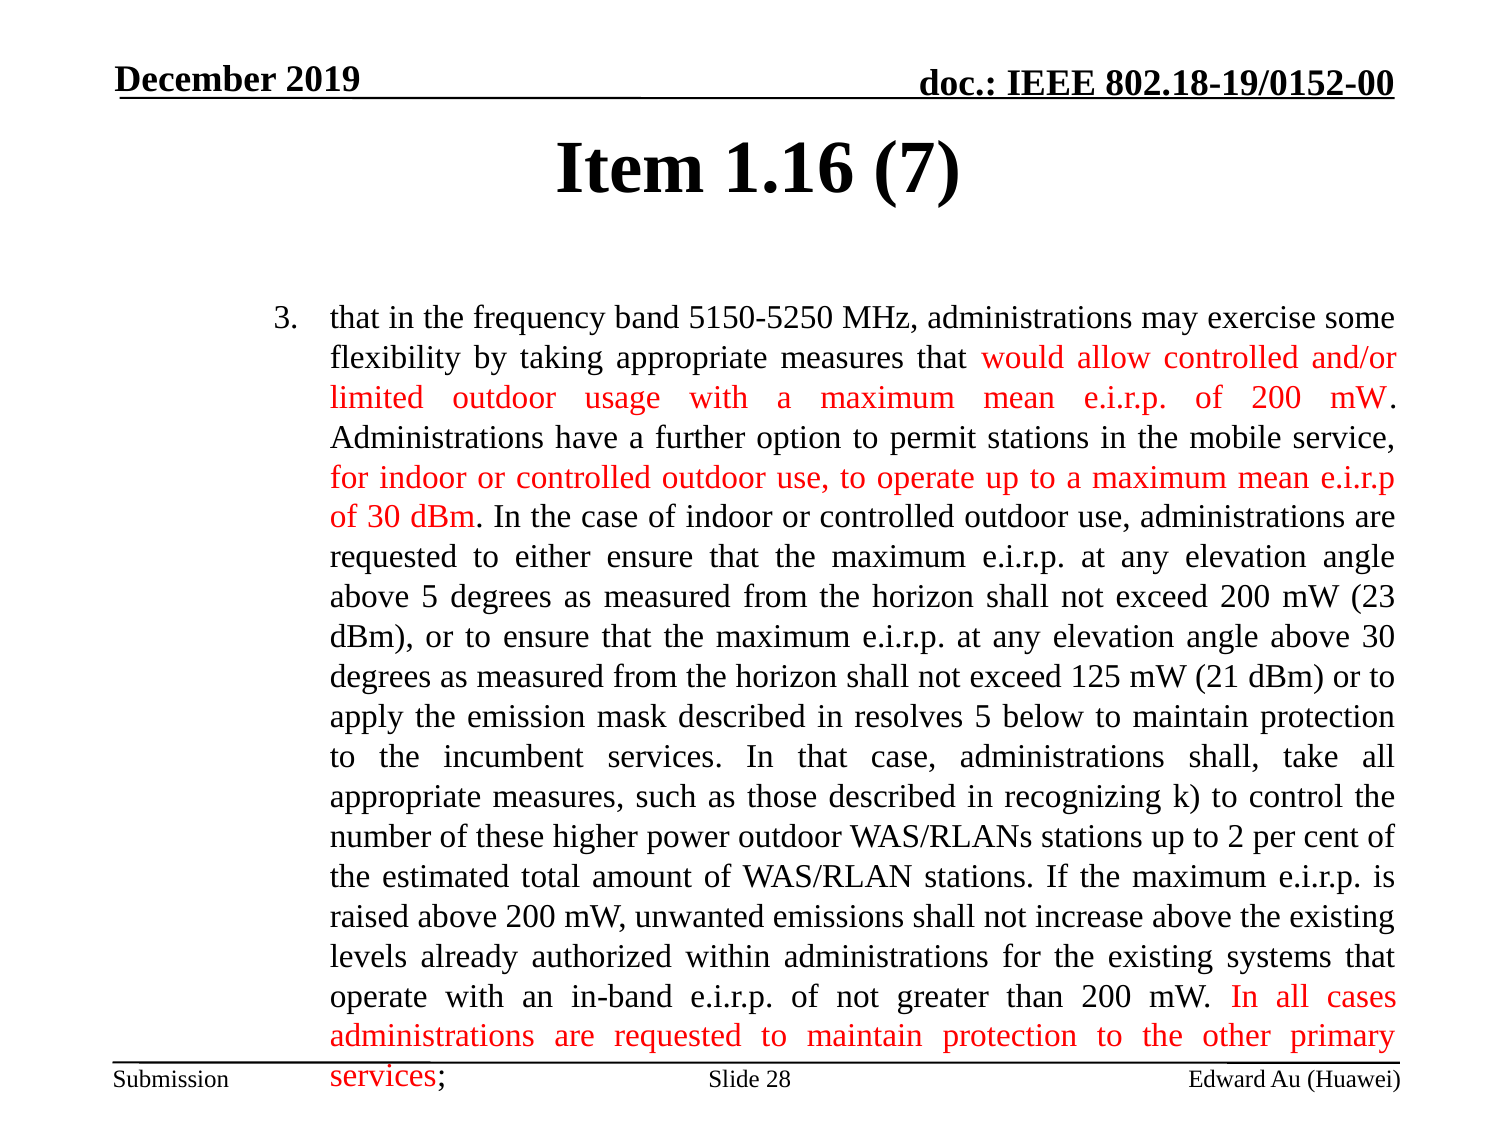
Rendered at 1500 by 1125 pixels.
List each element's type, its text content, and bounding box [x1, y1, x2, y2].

title Item 1.16 (7) [120, 99, 1396, 226]
slide_number Slide 28 [699, 1061, 800, 1123]
footer Edward Au (Huawei) [902, 1061, 1402, 1093]
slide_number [114, 54, 493, 100]
list that in the frequency band 5150-5250 MHz, administrations may exercise some flexibility by taking appropriate measures that would allow controlled and/or limited outdoor usage with a maximum mean e.i.r.p. of 200 mW. Administrations have a further option to permit stations in the mobile service, for indoor or controlled outdoor use, to operate up to a maximum mean e.i.r.p of 30 dBm. In the case of indoor or controlled outdoor use, administrations are requested to either ensure that the maximum e.i.r.p. at any elevation angle above 5 degrees as measured from the horizon shall not exceed 200 mW (23 dBm), or to ensure that the maximum e.i.r.p. at any elevation angle above 30 degrees as measured from the horizon shall not exceed 125 mW (21 dBm) or to apply the emission mask described in resolves 5 below to maintain protection to the incumbent services. In that case, administrations shall, take all appropriate measures, such as those described in recognizing k) to control the number of these higher power outdoor WAS/RLANs stations up to 2 per cent of the estimated total amount of WAS/RLAN stations. If the maximum e.i.r.p. is raised above 200 mW, unwanted emissions shall not increase above the existing levels already authorized within administrations for the existing systems that operate with an in-band e.i.r.p. of not greater than 200 mW. In all cases administrations are requested to maintain protection to the other primary services; [108, 287, 1413, 1063]
